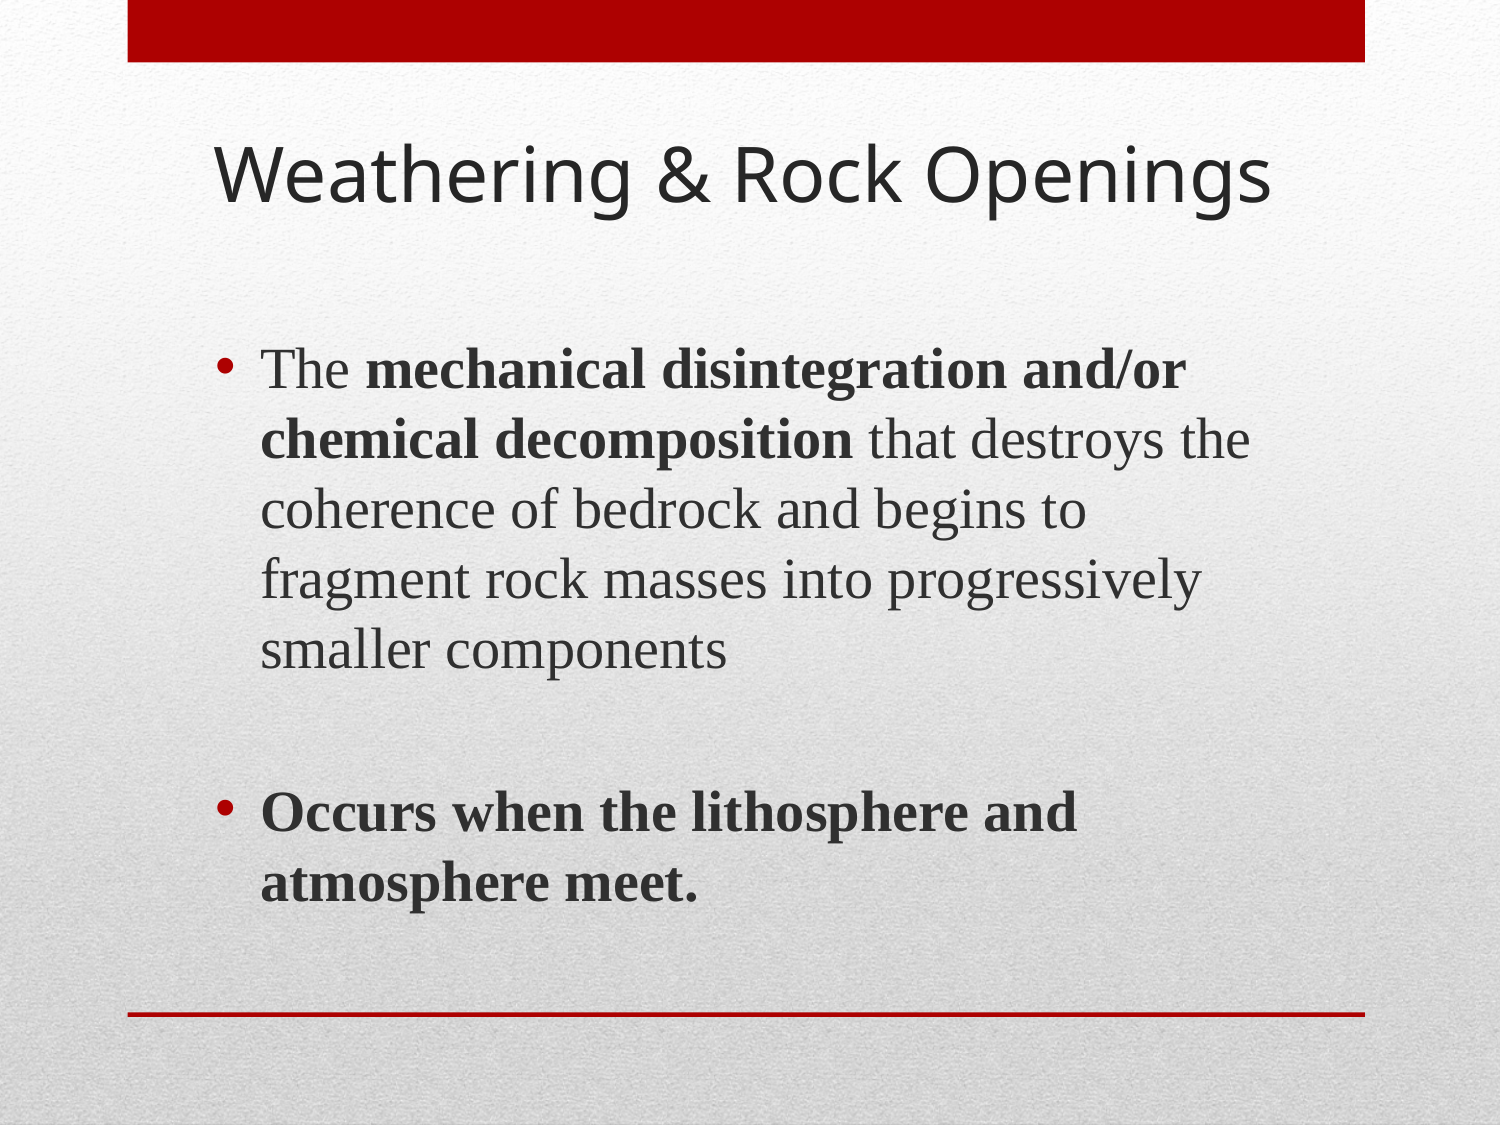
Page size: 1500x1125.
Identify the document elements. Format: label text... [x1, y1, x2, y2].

title Weathering & Rock Openings [174, 37, 1313, 225]
list The mechanical disintegration and/or chemical decomposition that destroys the coherence of bedrock and begins to fragment rock masses into progressively smaller components Occurs when the lithosphere and atmosphere meet. [200, 249, 1325, 994]
